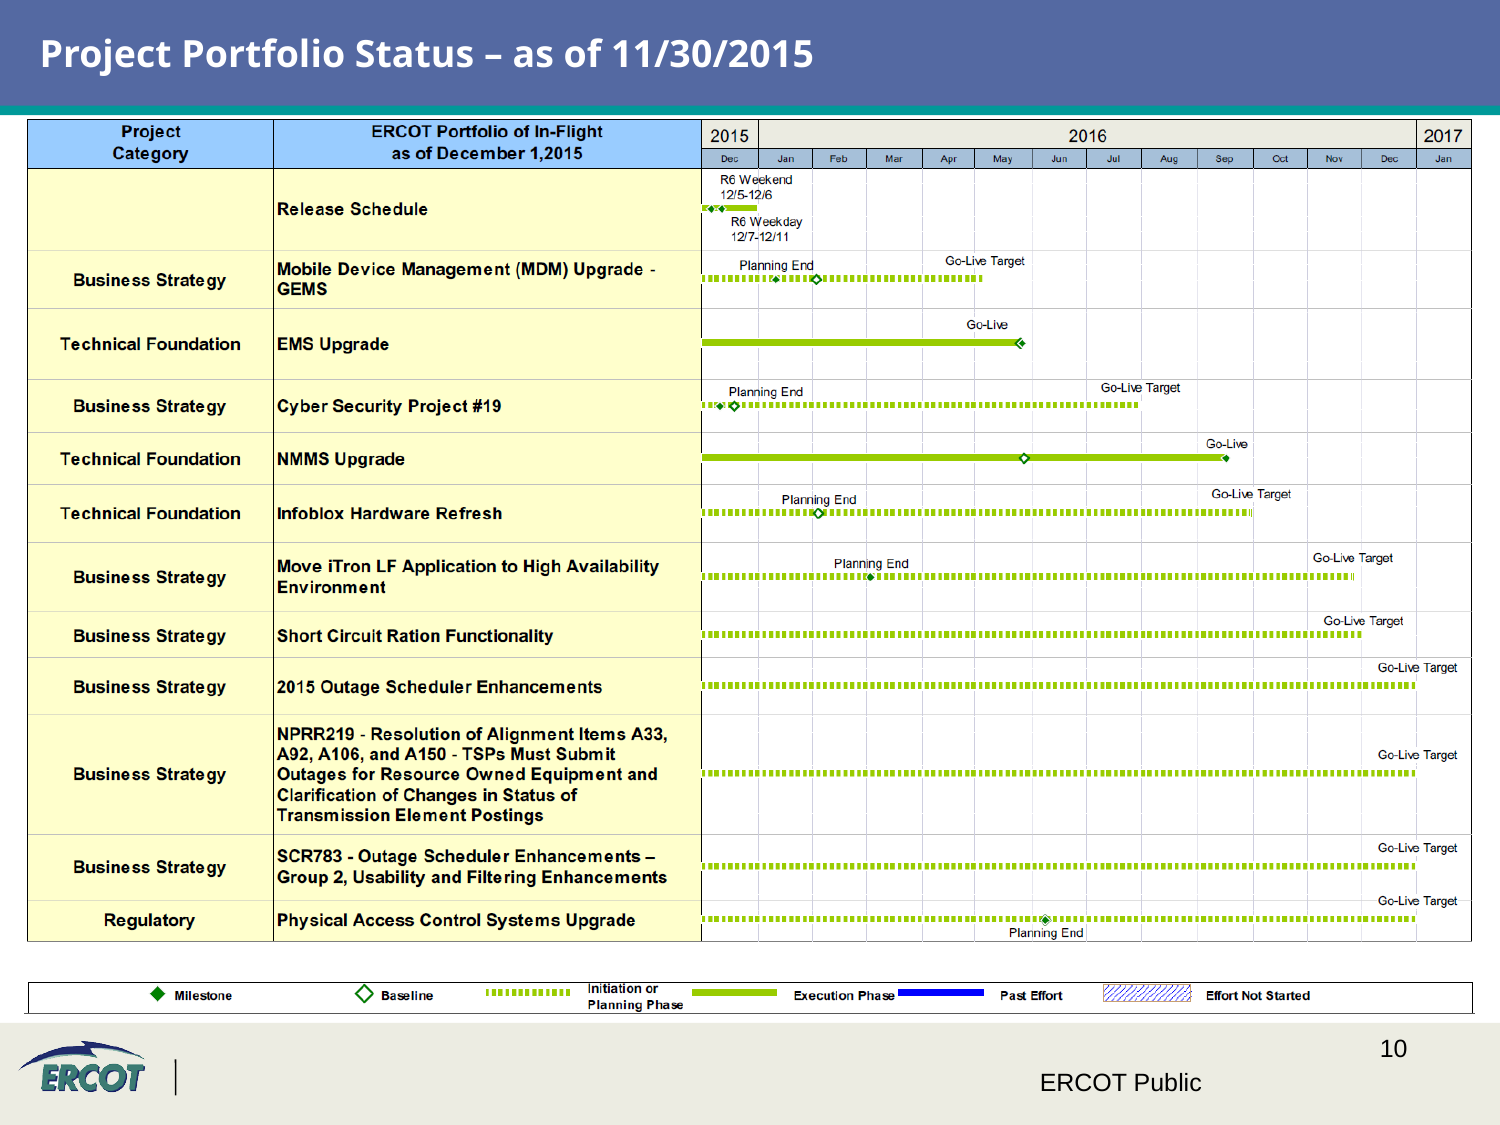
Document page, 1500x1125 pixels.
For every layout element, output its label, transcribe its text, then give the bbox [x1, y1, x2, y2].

picture [24, 116, 1476, 1014]
picture [10, 1031, 151, 1111]
text_box [24, 22, 1450, 85]
footer ERCOT Public [1025, 1059, 1438, 1125]
text_box Project Portfolio Status – as of 11/30/2015 [24, 30, 1163, 106]
